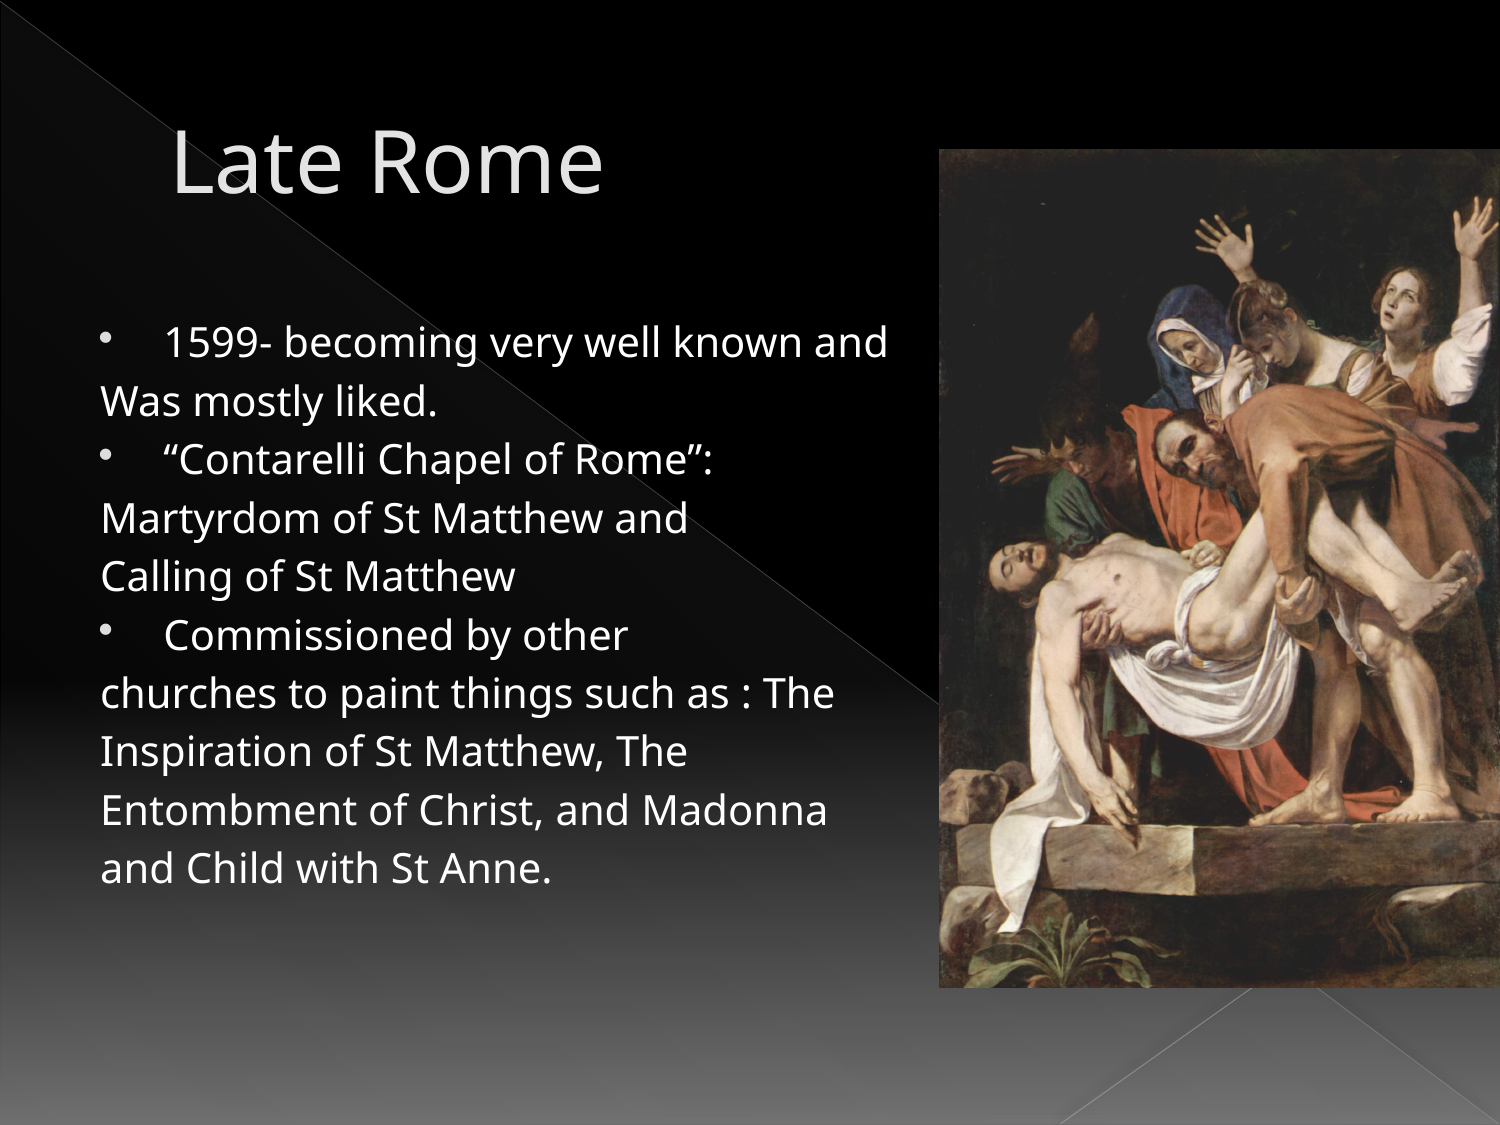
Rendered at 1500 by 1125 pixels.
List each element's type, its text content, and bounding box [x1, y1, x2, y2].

picture [939, 149, 1500, 988]
list 1599- becoming very well known and Was mostly liked. “Contarelli Chapel of Rome”: Martyrdom of St Matthew and Calling of St Matthew Commissioned by other churches to paint things such as : The Inspiration of St Matthew, The Entombment of Christ, and Madonna and Child with St Anne. [75, 308, 1425, 1059]
title Late Rome [75, 43, 1425, 274]
